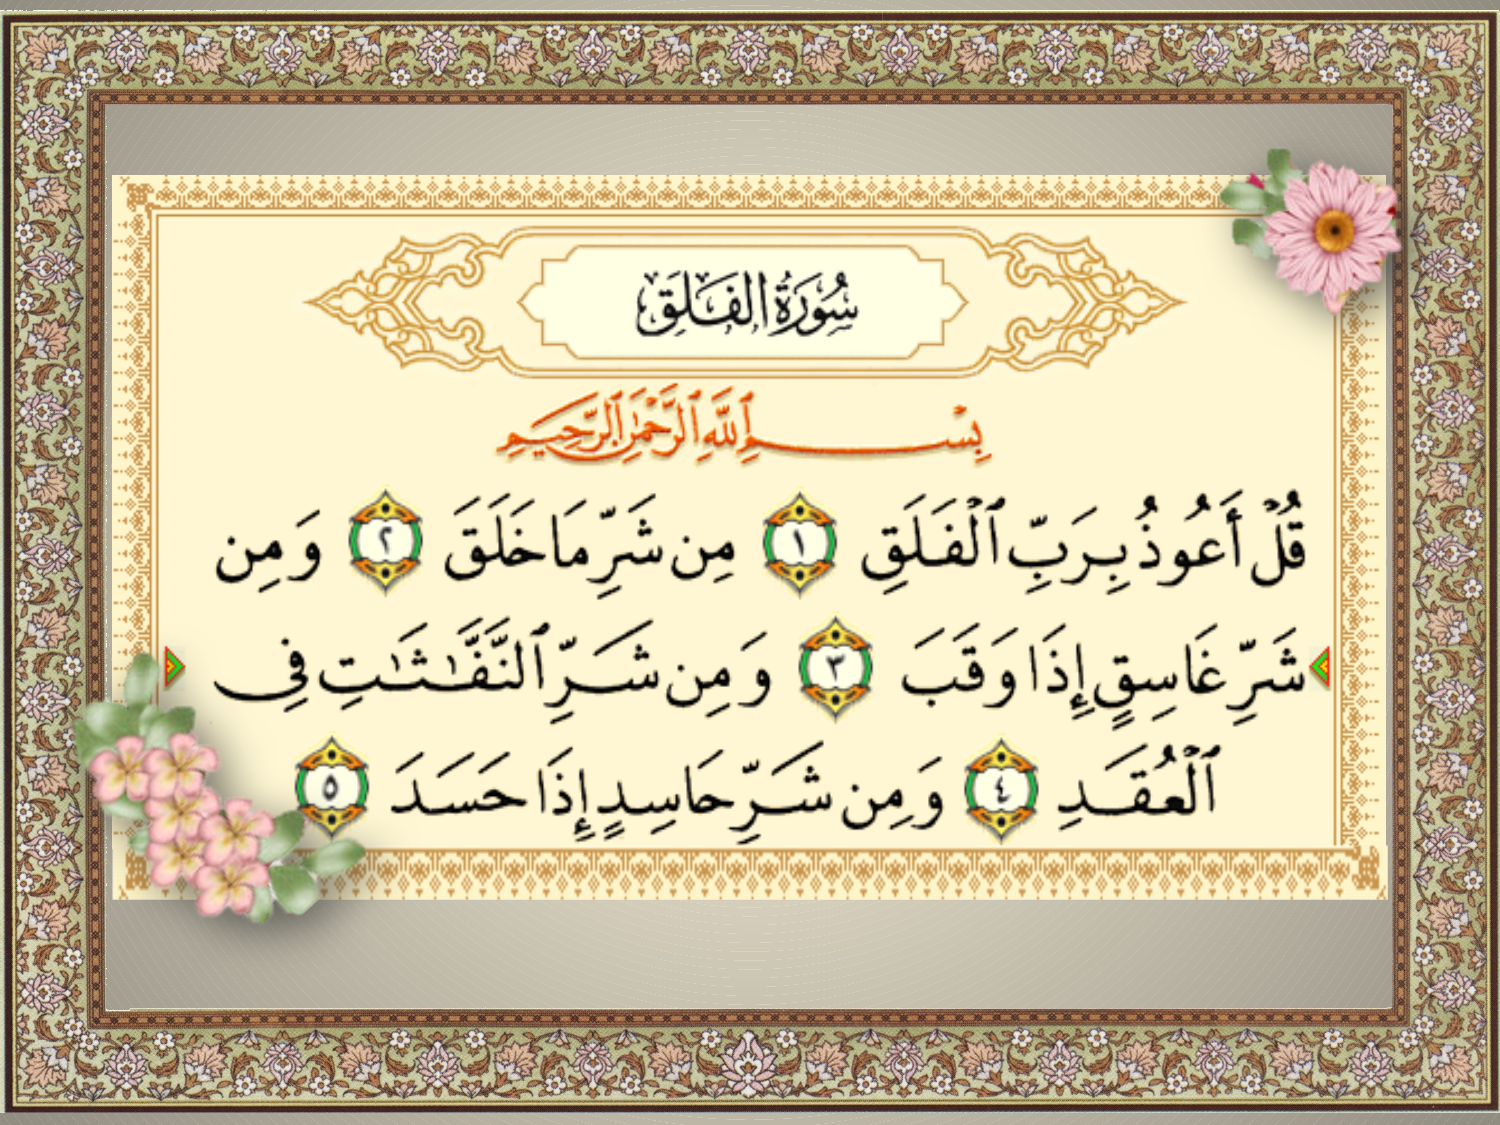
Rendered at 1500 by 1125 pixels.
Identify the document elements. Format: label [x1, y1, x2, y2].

picture [0, 10, 1500, 1115]
text_box [1228, 123, 1394, 328]
